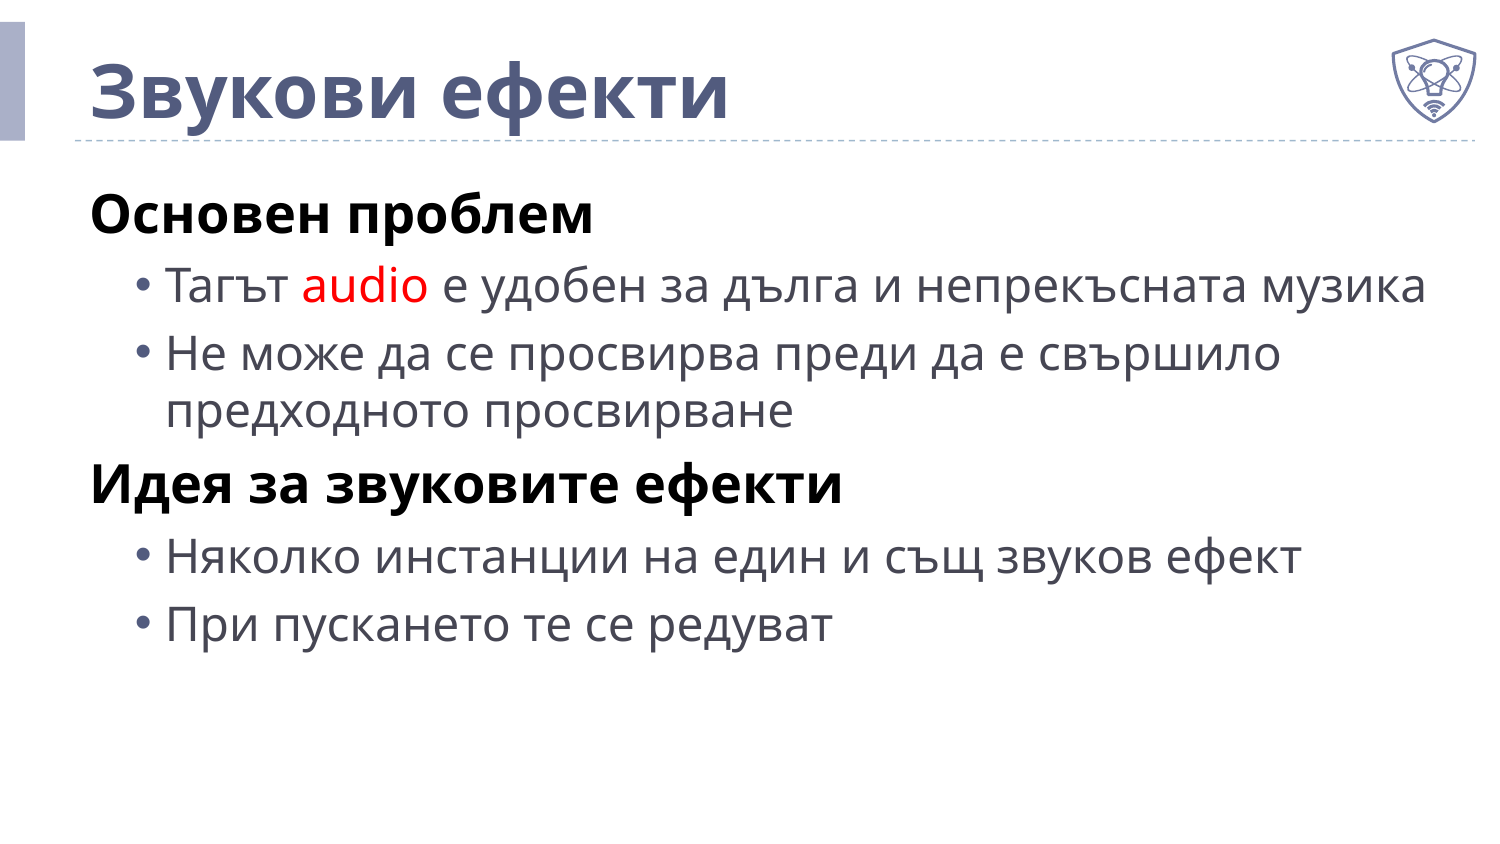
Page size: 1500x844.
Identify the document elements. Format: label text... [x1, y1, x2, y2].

title Звукови ефекти [75, 18, 1475, 141]
list Основен проблем Тагът audio е удобен за дълга и непрекъсната музика Не може да се просвирва преди да е свършило предходното просвирване Идея за звуковите ефекти Няколко инстанции на един и същ звуков ефект При пускането те се редуват [75, 171, 1475, 835]
